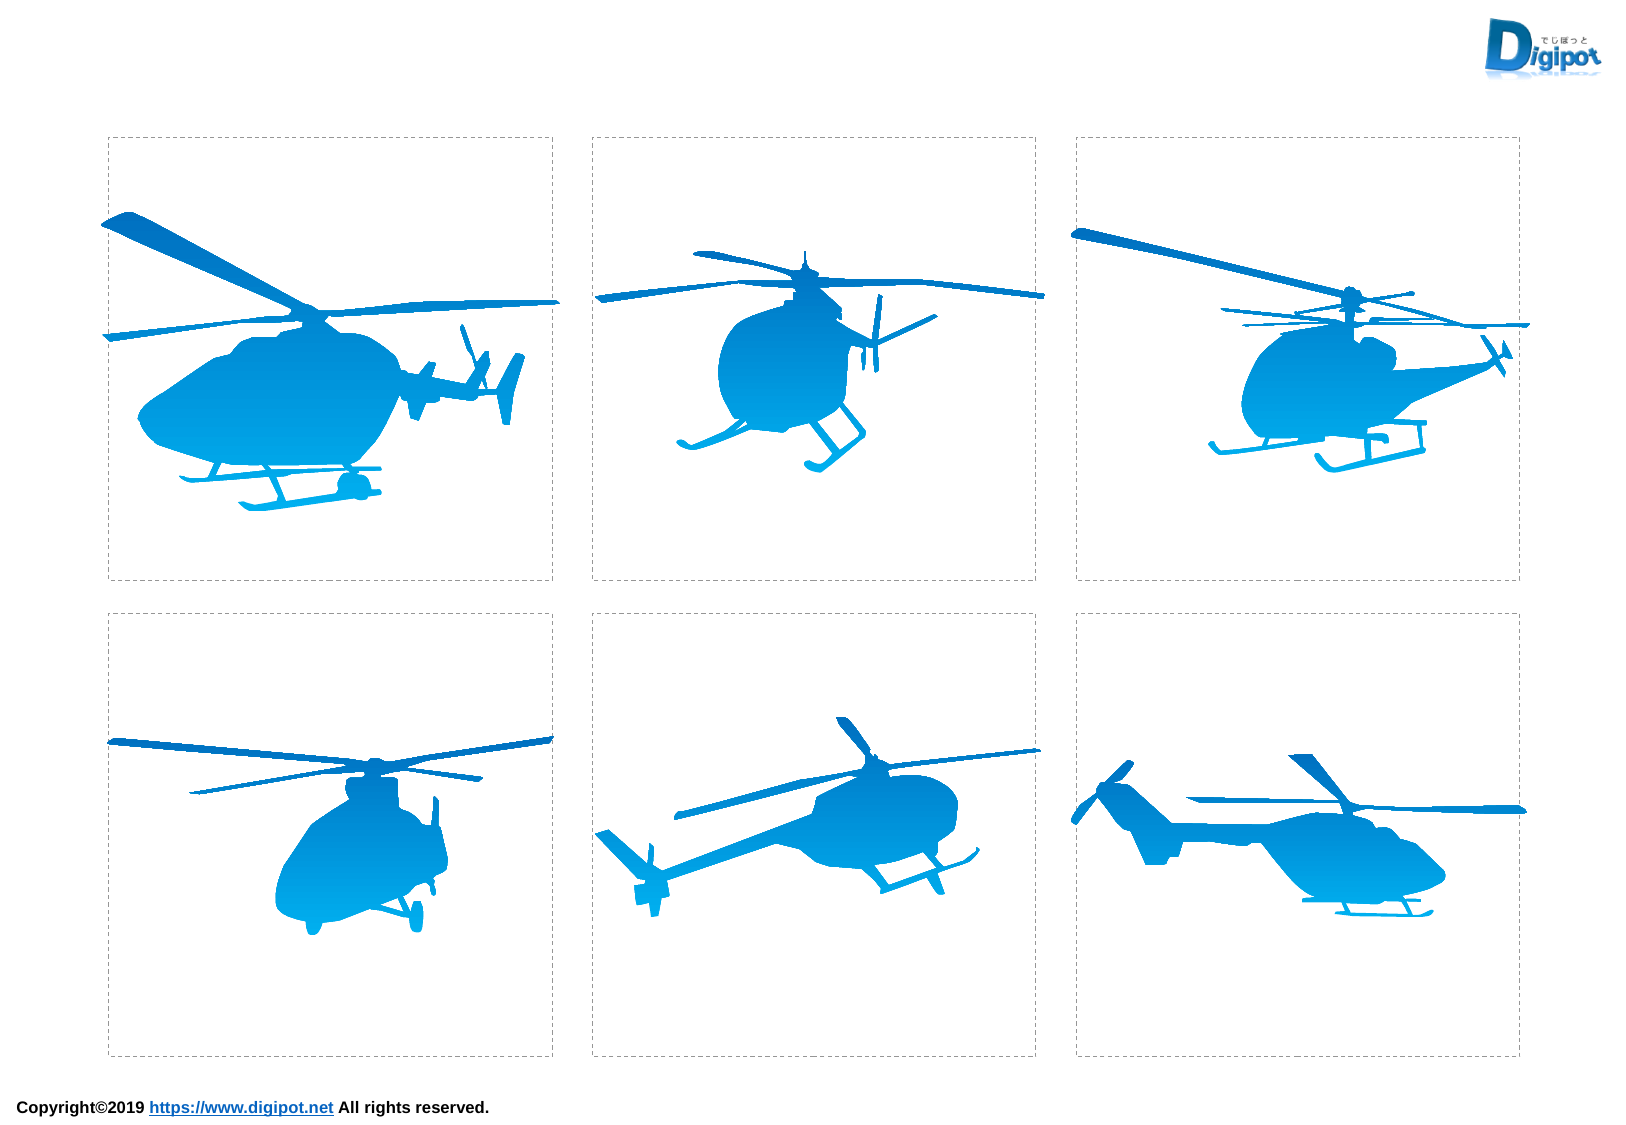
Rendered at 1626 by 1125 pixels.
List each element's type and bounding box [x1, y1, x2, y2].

text_box [107, 736, 554, 936]
text_box [1070, 227, 1530, 473]
picture [1485, 18, 1602, 82]
text_box [595, 717, 1042, 918]
text_box [101, 212, 560, 512]
text_box [595, 250, 1045, 473]
text_box [1070, 754, 1527, 918]
